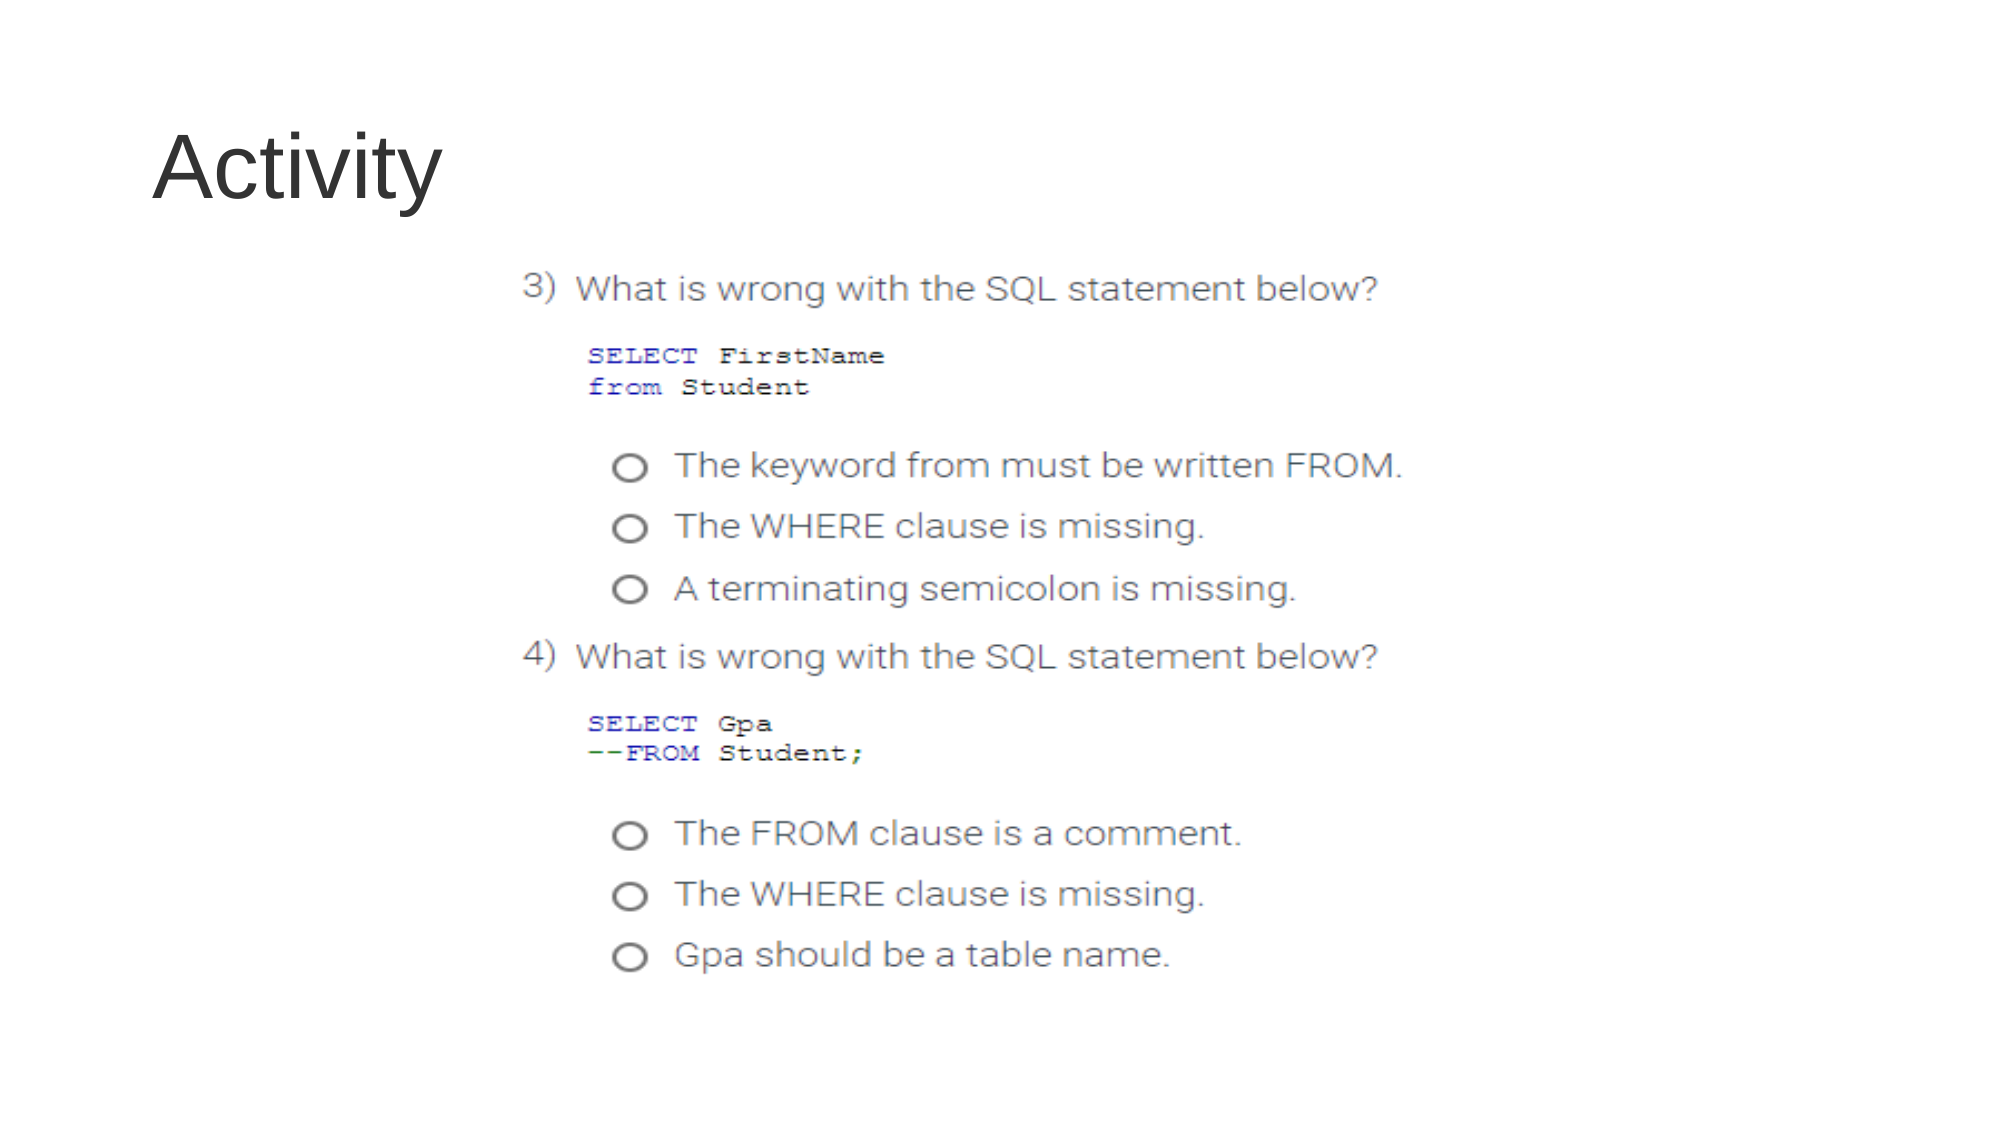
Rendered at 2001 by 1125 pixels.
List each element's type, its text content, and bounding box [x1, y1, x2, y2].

title Activity [137, 59, 1863, 278]
picture [506, 255, 1590, 1000]
